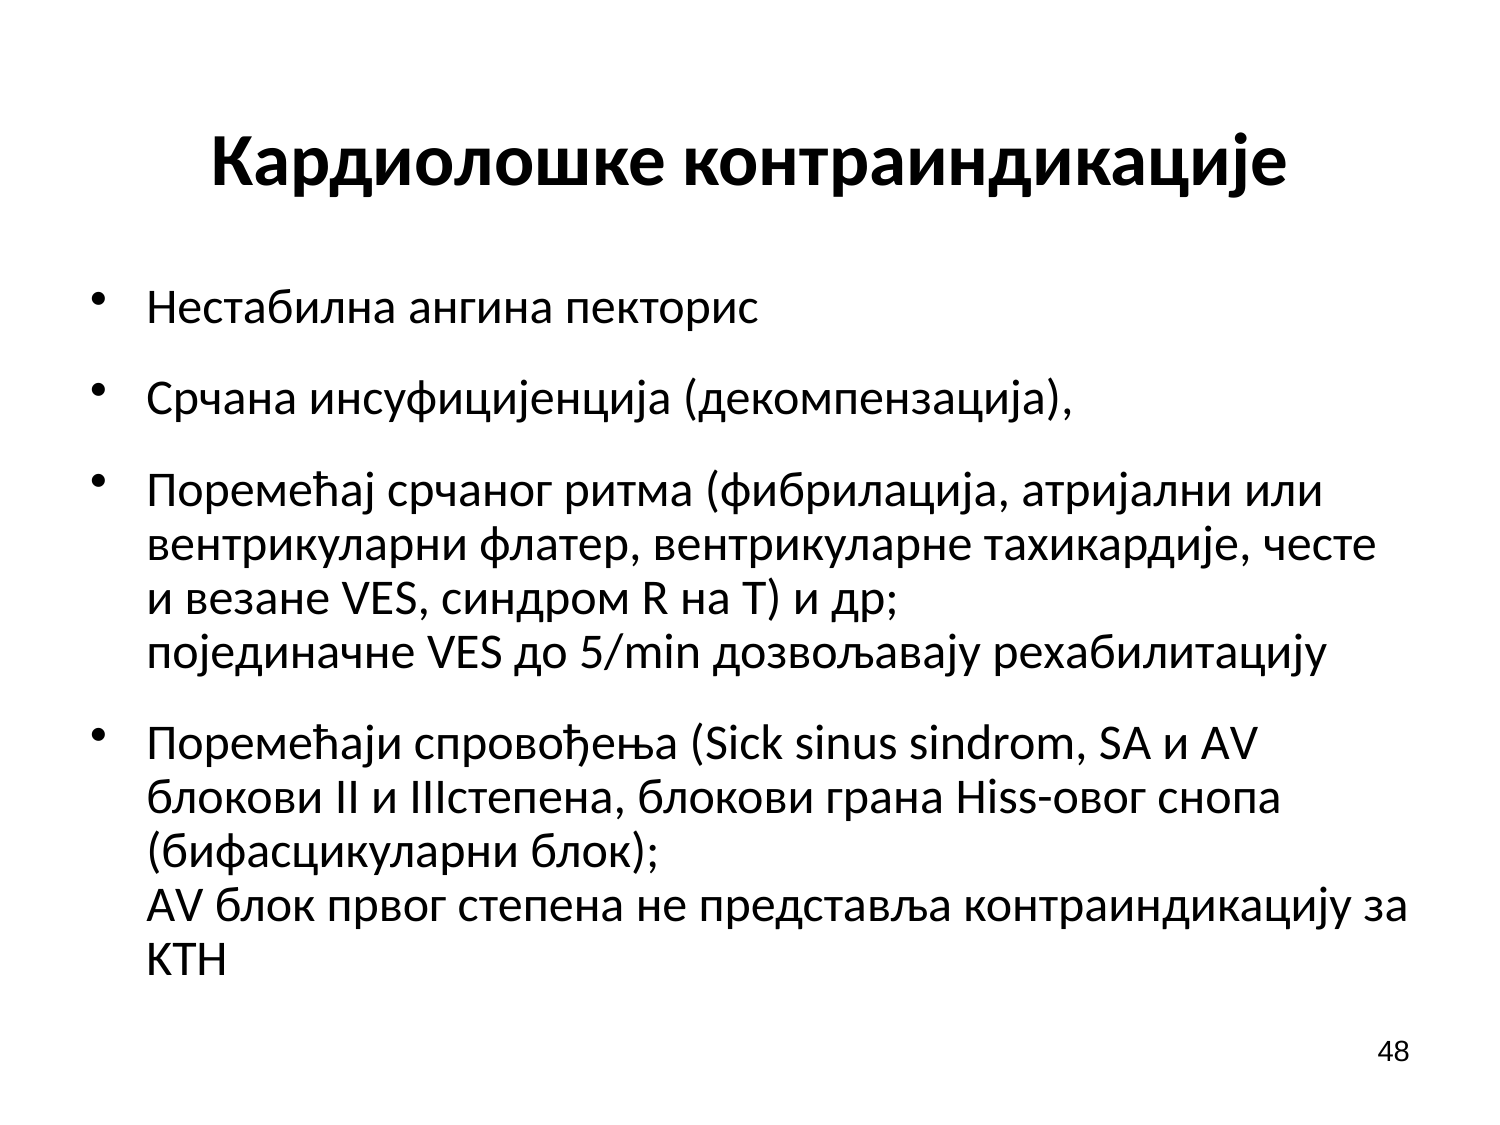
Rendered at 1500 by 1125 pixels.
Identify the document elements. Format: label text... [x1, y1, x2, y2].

title Кардиолошке контраиндикације [41, 20, 1459, 208]
slide_number 48 [1074, 1024, 1425, 1103]
list Нестабилна ангина пекторис Срчана инсуфицијенција (декомпензација), Поремећај срчаног ритма (фибрилација, атријални или вентрикуларни флатер, вентрикуларне тахикардије, честе и везане VЕS, синдром R на Т) и др; појединачне VЕS до 5/min дозвољавају рехабилитацију Поремећаји спровођења (Sick sinus sindrom, SА и АV блокови II и IIIстепена, блокови грана Hiss-овог снопа (бифасцикуларни блок); АV блок првог степена не представља контраиндикацију за KTH [75, 243, 1425, 1024]
